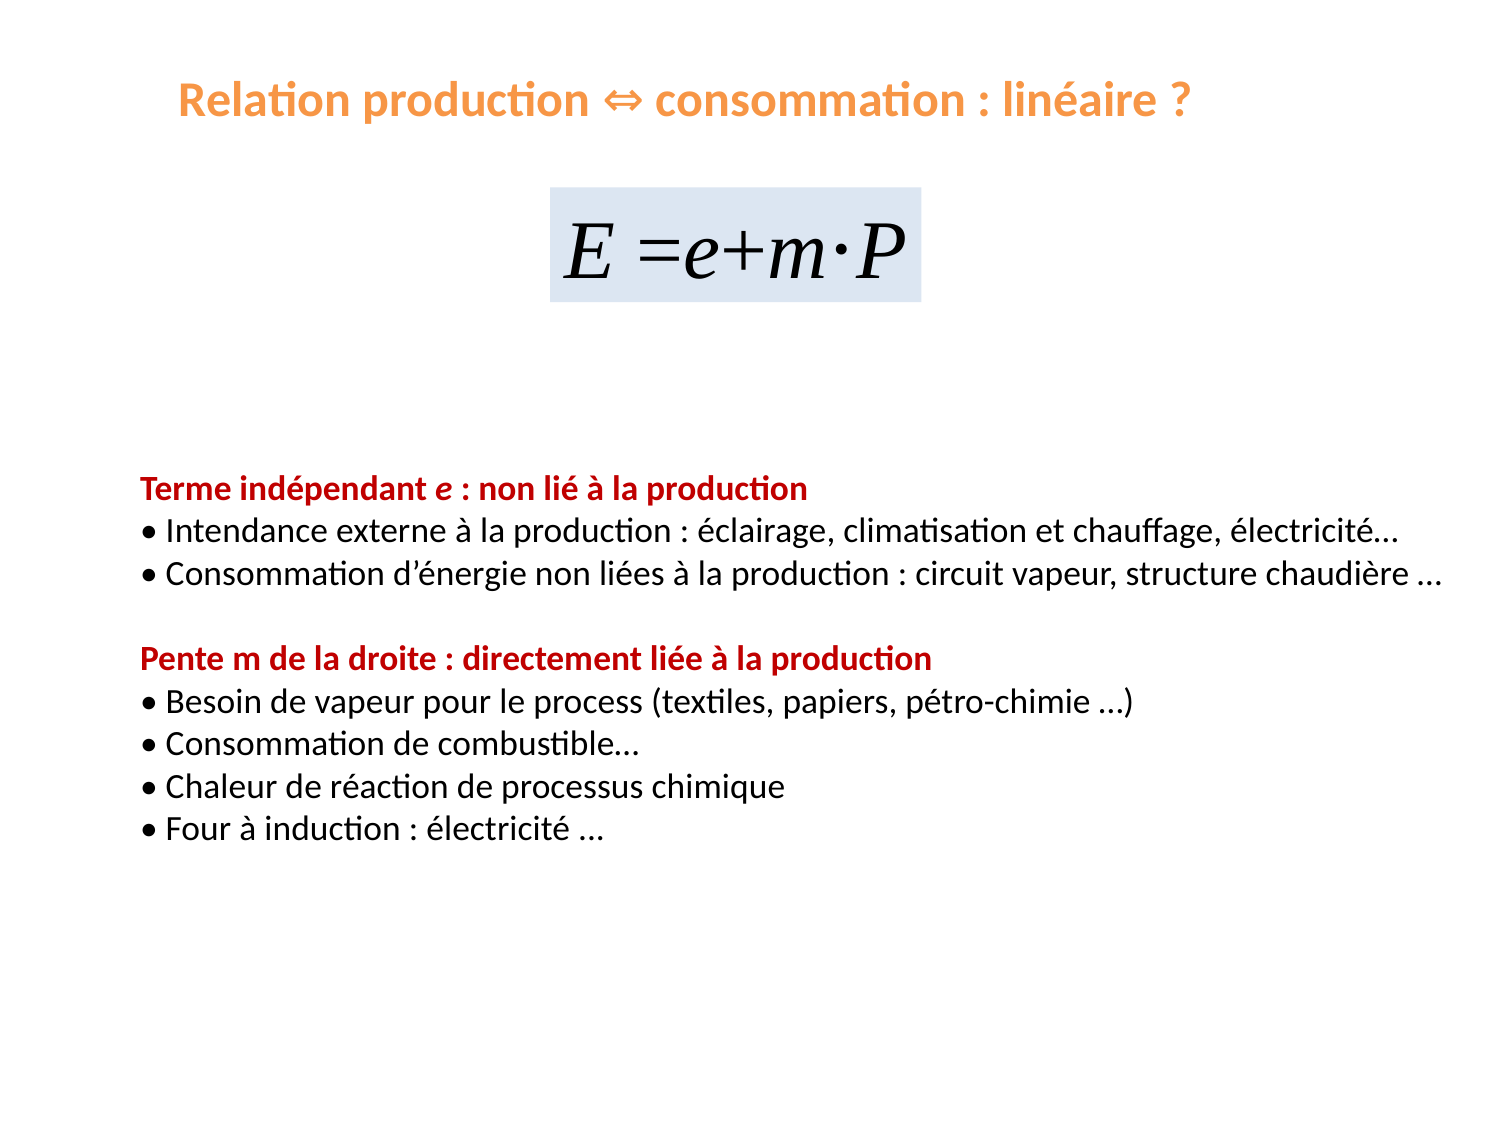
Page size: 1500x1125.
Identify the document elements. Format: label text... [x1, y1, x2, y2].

title Terme indépendant e : non lié à la production • Intendance externe à la production : éclairage, climatisation et chauffage, électricité… • Consommation d’énergie non liées à la production : circuit vapeur, structure chaudière … Pente m de la droite : directement liée à la production • Besoin de vapeur pour le process (textiles, papiers, pétro-chimie …) • Consommation de combustible… • Chaleur de réaction de processus chimique • Four à induction : électricité ... [125, 450, 1475, 863]
list Relation production ⇔ consommation : linéaire ? [164, 58, 1389, 164]
text_box E =e+m⋅P [550, 187, 922, 303]
